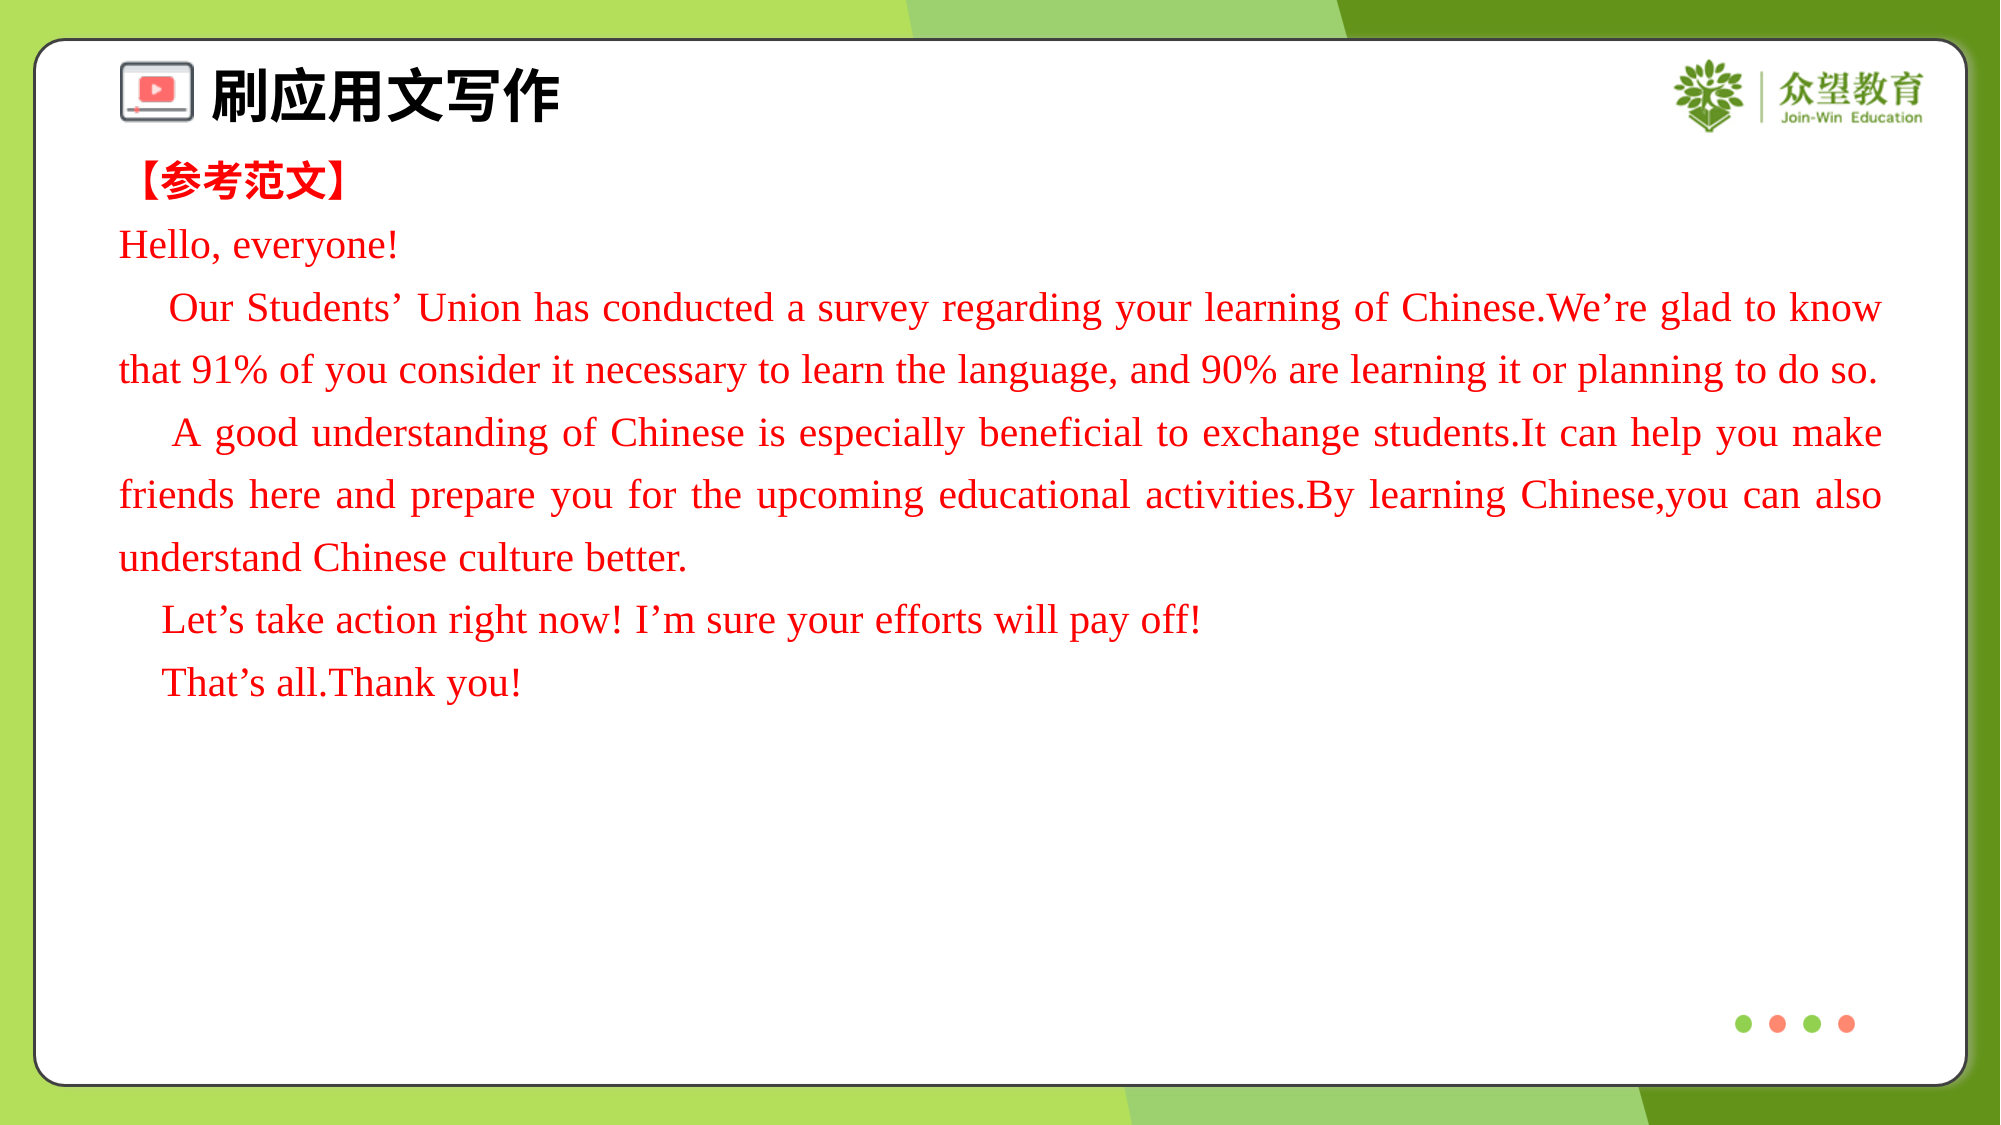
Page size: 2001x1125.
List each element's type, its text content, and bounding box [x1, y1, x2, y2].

text_box 【参考范文】 Hello, everyone! Our Students’ Union has conducted a survey regarding your learning of Chinese.We’re glad to know that 91% of you consider it necessary to learn the language, and 90% are learning it or planning to do so. A good understanding of Chinese is especially beneficial to exchange students.It can help you make friends here and prepare you for the upcoming educational activities.By learning Chinese,you can also understand Chinese culture better. Let’s take action right now! I’m sure your efforts will pay off! That’s all.Thank you! [118, 141, 1883, 762]
picture [0, 0, 2000, 1125]
